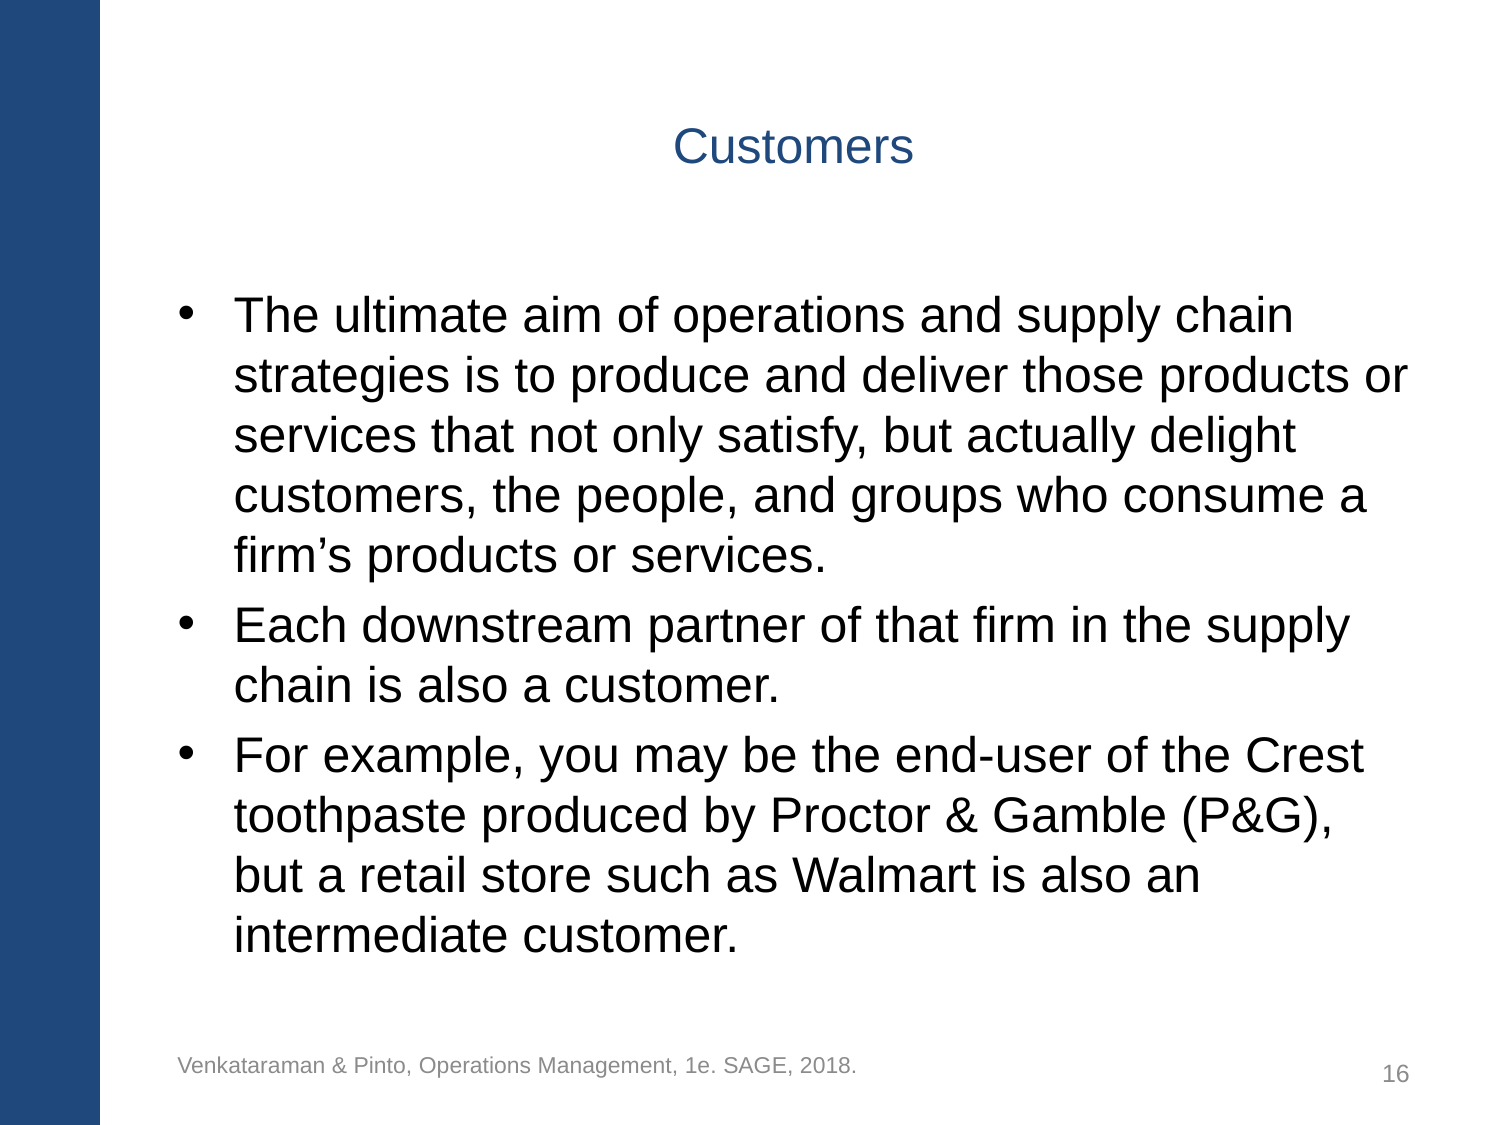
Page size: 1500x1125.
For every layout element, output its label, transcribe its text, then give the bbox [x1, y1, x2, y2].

footer Venkataraman & Pinto, Operations Management, 1e. SAGE, 2018. [162, 1042, 1313, 1103]
list The ultimate aim of operations and supply chain strategies is to produce and deliver those products or services that not only satisfy, but actually delight customers, the people, and groups who consume a firm’s products or services. Each downstream partner of that firm in the supply chain is also a customer. For example, you may be the end-user of the Crest toothpaste produced by Proctor & Gamble (P&G), but a retail store such as Walmart is also an intermediate customer. [162, 275, 1425, 1005]
slide_number 16 [1350, 1042, 1425, 1103]
title Customers [162, 50, 1425, 238]
